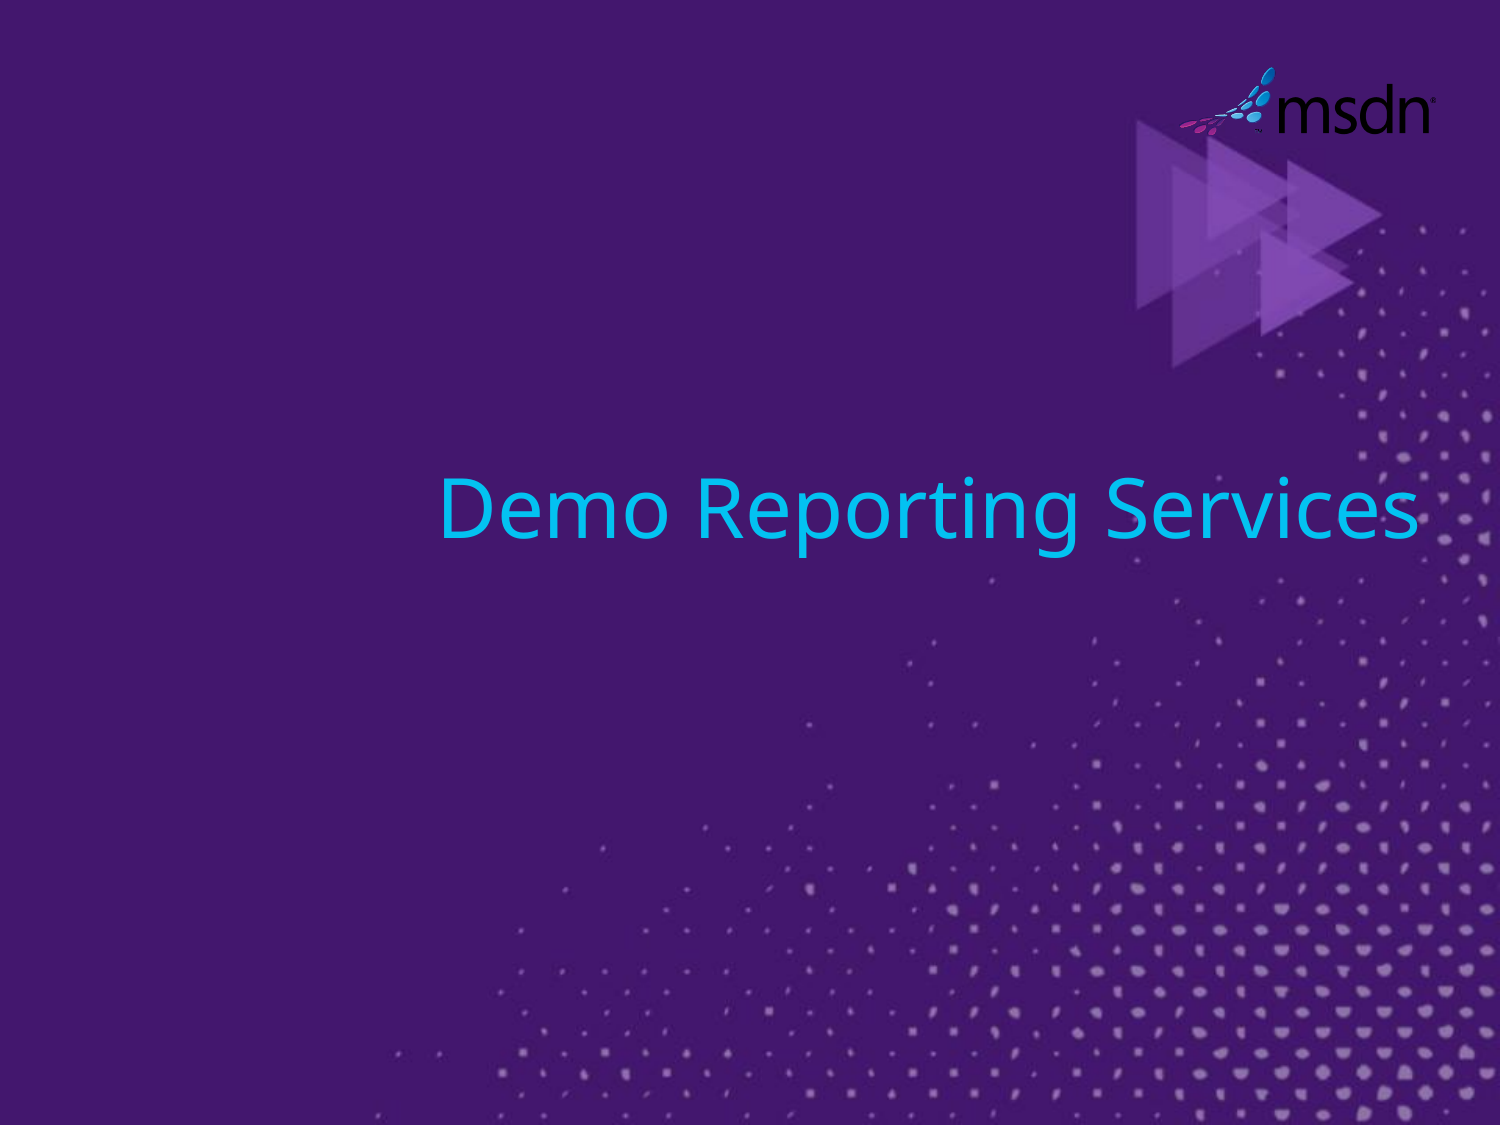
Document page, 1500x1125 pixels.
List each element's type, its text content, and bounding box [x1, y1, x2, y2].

title Demo Reporting Services [177, 386, 1438, 637]
picture [0, 0, 1500, 1125]
